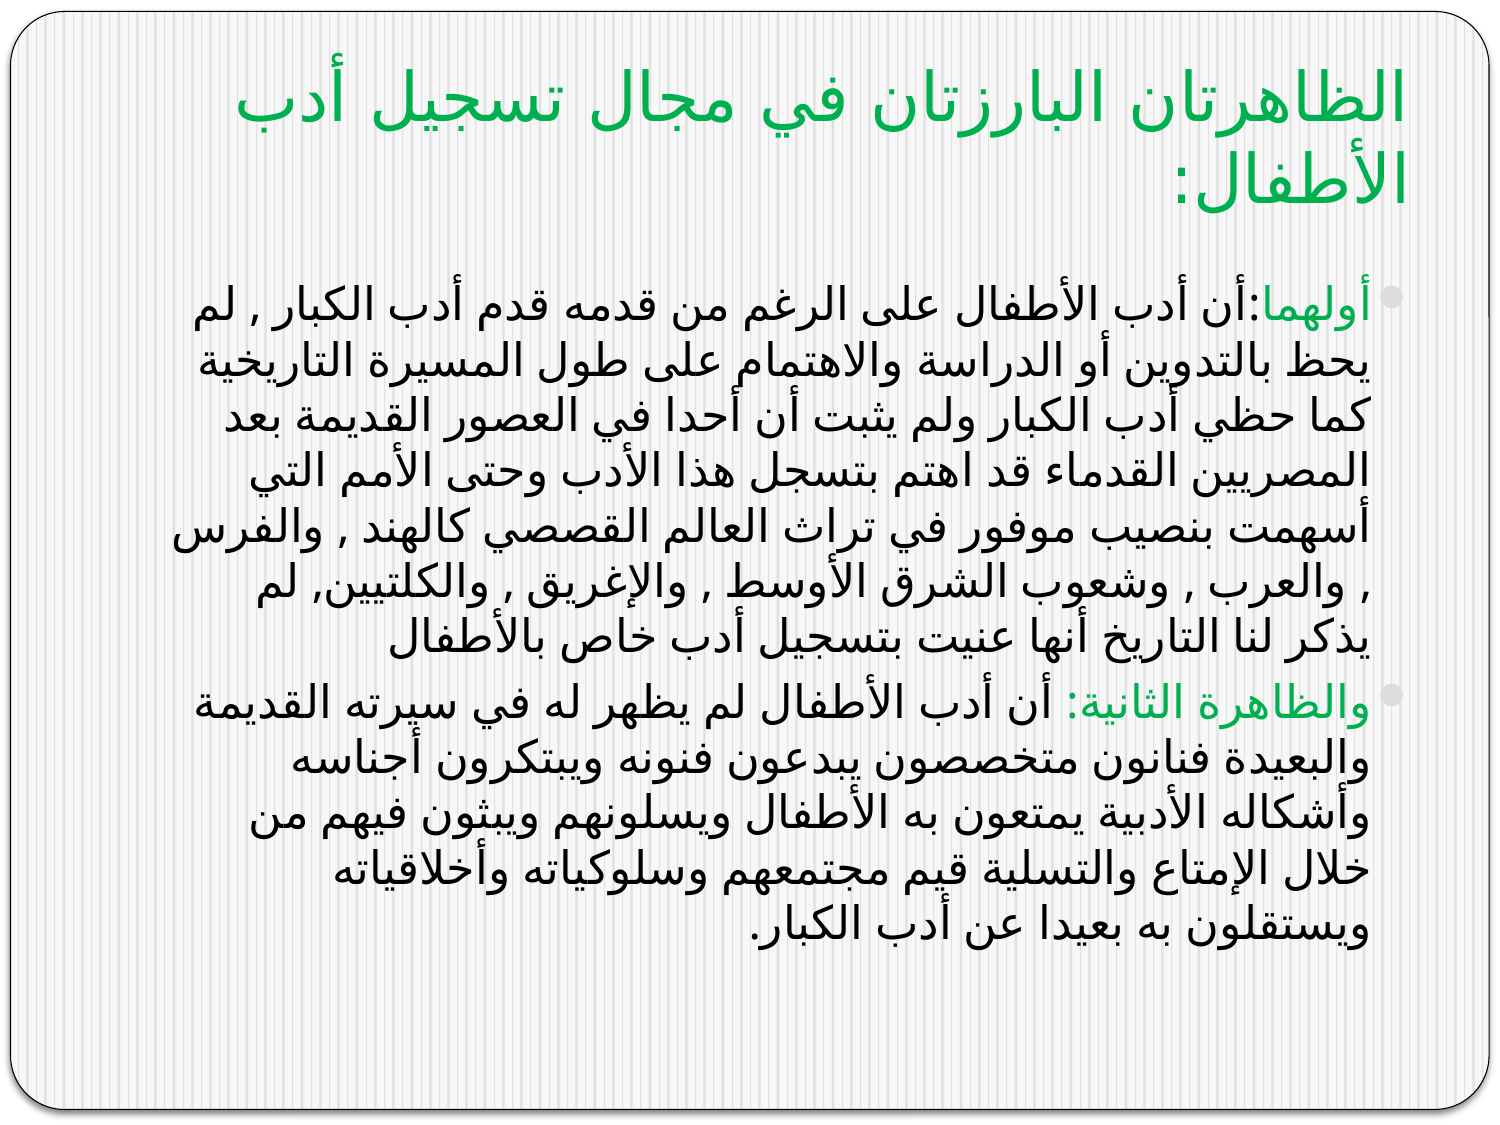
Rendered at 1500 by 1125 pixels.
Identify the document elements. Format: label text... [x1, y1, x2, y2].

title الظاهرتان البارزتان في مجال تسجيل أدب الأطفال: [150, 45, 1425, 233]
list أولهما:أن أدب الأطفال على الرغم من قدمه قدم أدب الكبار , لم يحظ بالتدوين أو الدراسة والاهتمام على طول المسيرة التاريخية كما حظي أدب الكبار ولم يثبت أن أحدا في العصور القديمة بعد المصريين القدماء قد اهتم بتسجل هذا الأدب وحتى الأمم التي أسهمت بنصيب موفور في تراث العالم القصصي كالهند , والفرس , والعرب , وشعوب الشرق الأوسط , والإغريق , والكلتيين, لم يذكر لنا التاريخ أنها عنيت بتسجيل أدب خاص بالأطفال والظاهرة الثانية: أن أدب الأطفال لم يظهر له في سيرته القديمة والبعيدة فنانون متخصصون يبدعون فنونه ويبتكرون أجناسه وأشكاله الأدبية يمتعون به الأطفال ويسلونهم ويبثون فيهم من خلال الإمتاع والتسلية قيم مجتمعهم وسلوكياته وأخلاقياته ويستقلون به بعيدا عن أدب الكبار. [150, 267, 1425, 988]
